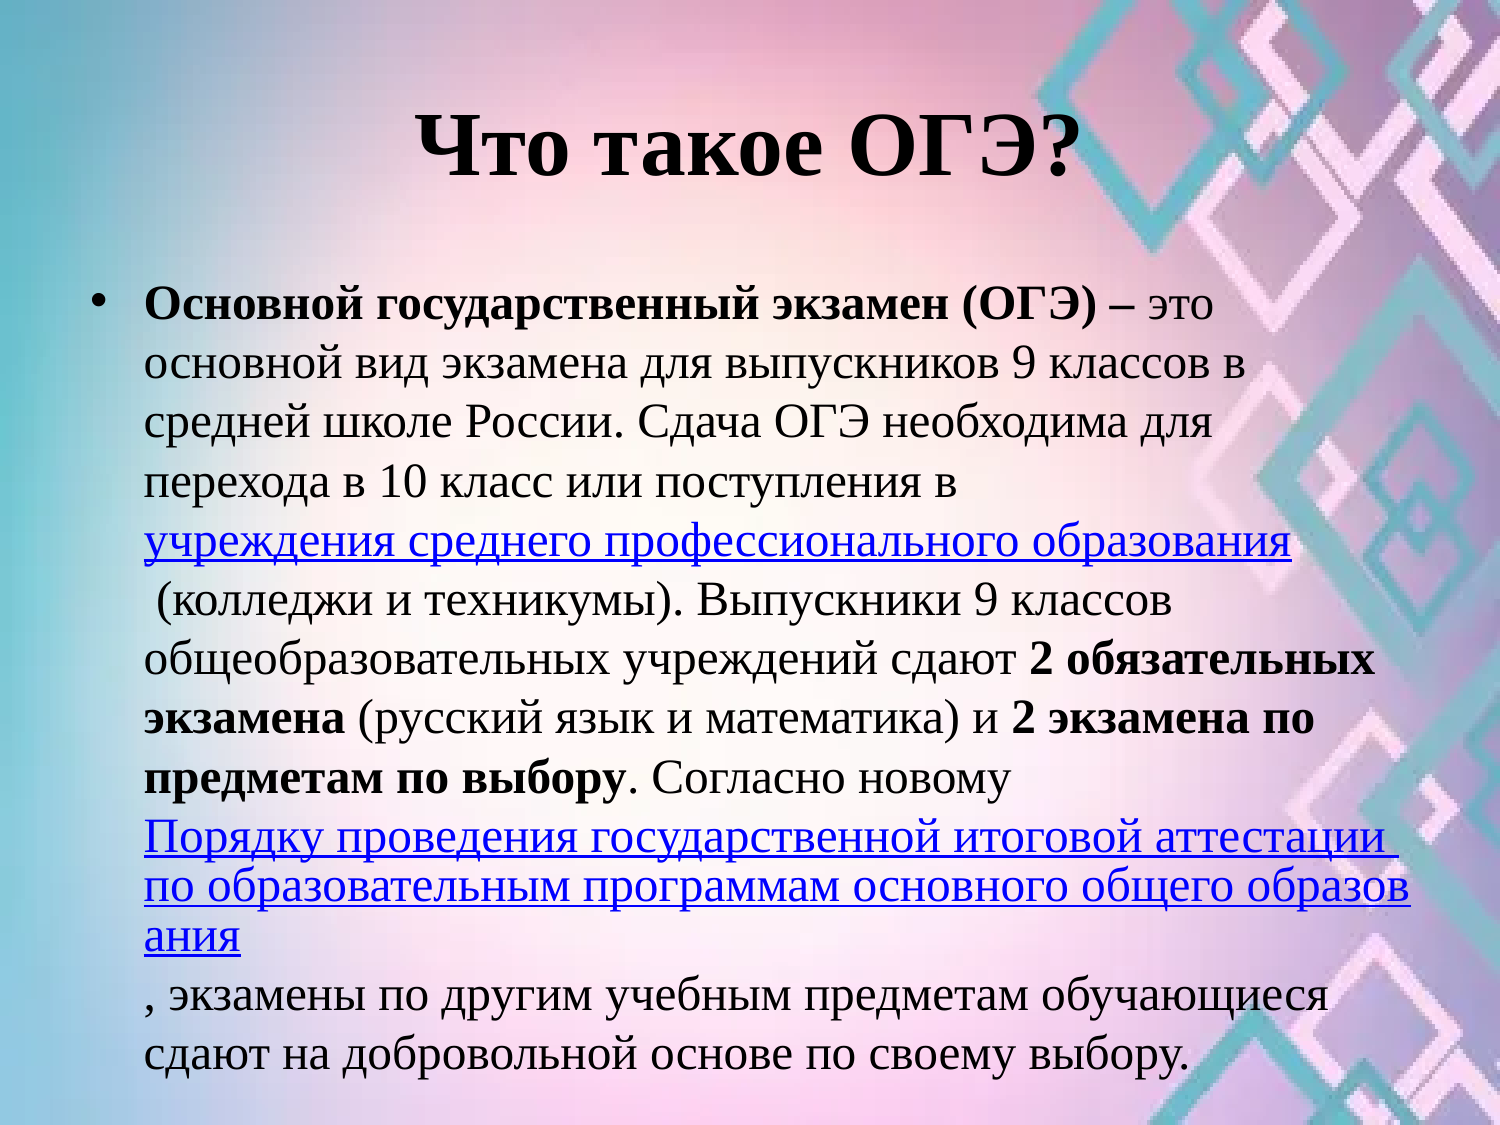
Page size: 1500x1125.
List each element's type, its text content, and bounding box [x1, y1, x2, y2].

title Что такое ОГЭ? [75, 45, 1425, 233]
list Основной государственный экзамен (ОГЭ) – это основной вид экзамена для выпускников 9 классов в средней школе России. Сдача ОГЭ необходима для перехода в 10 класс или поступления в учреждения среднего профессионального образования (колледжи и техникумы). Выпускники 9 классов общеобразовательных учреждений сдают 2 обязательных экзамена (русский язык и математика) и 2 экзамена по предметам по выбору. Согласно новому Порядку проведения государственной итоговой аттестации по образовательным программам основного общего образования, экзамены по другим учебным предметам обучающиеся сдают на добровольной основе по своему выбору. [75, 262, 1425, 1005]
picture [0, 0, 1500, 1125]
